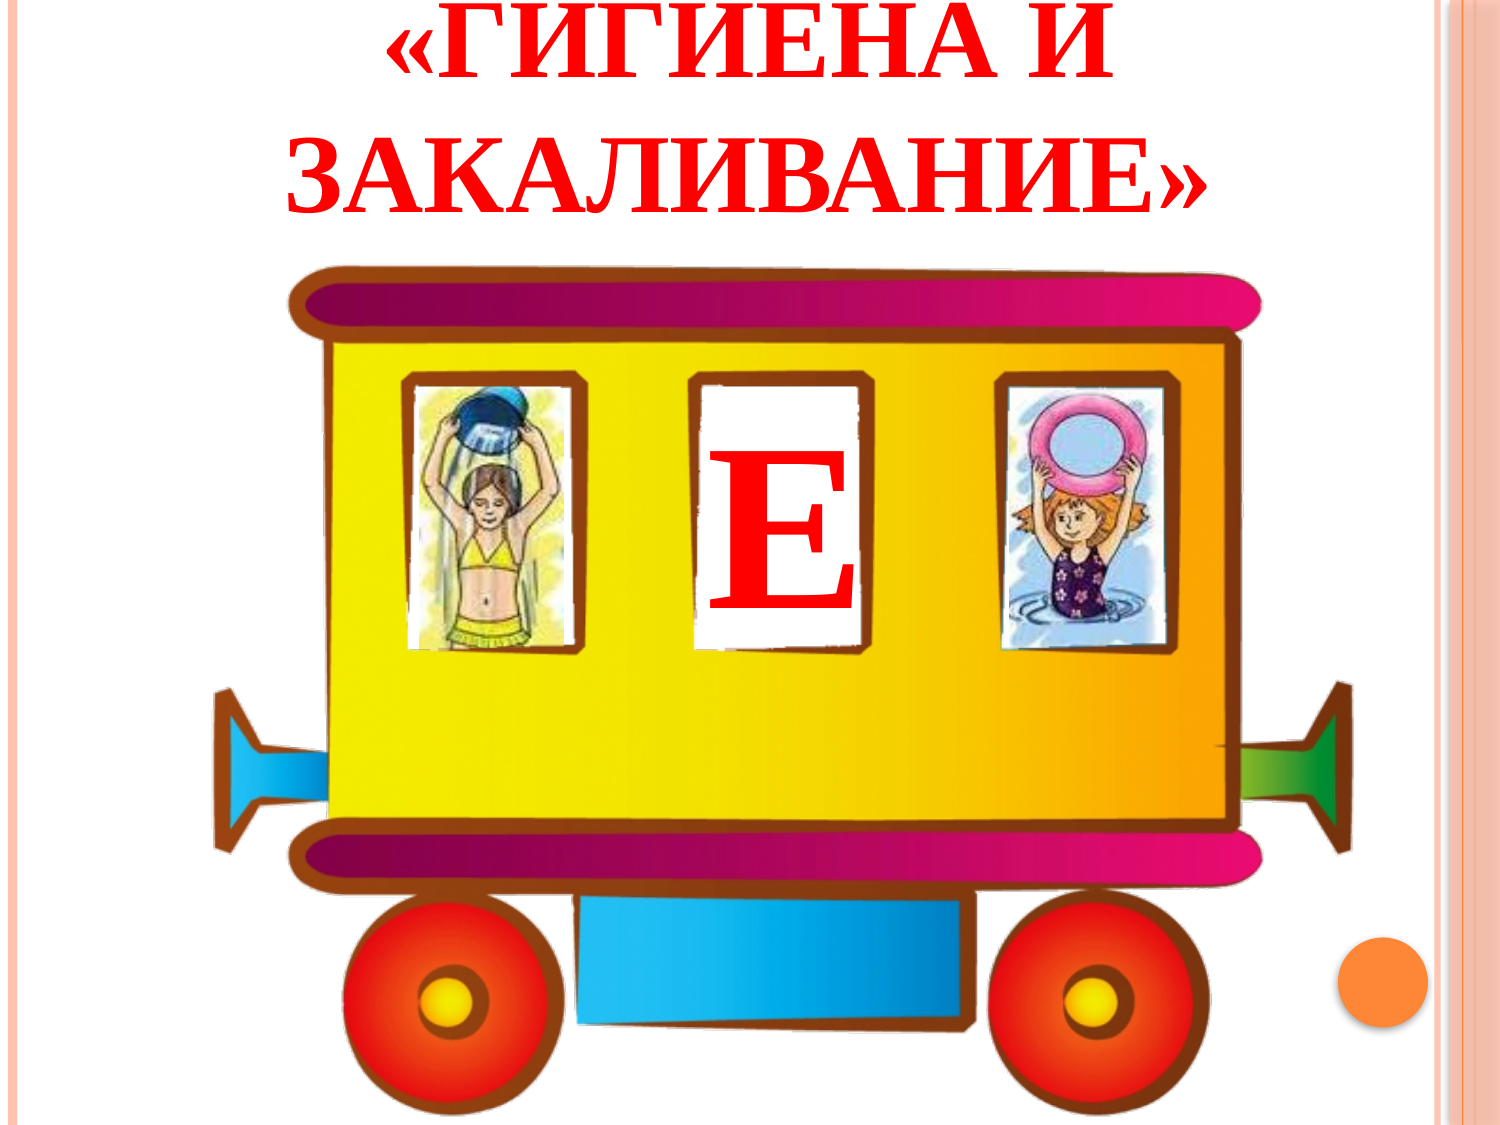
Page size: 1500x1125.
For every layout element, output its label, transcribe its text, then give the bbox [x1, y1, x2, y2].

picture [206, 124, 1354, 1125]
title «Гигиена и закаливание» [135, 54, 1361, 243]
